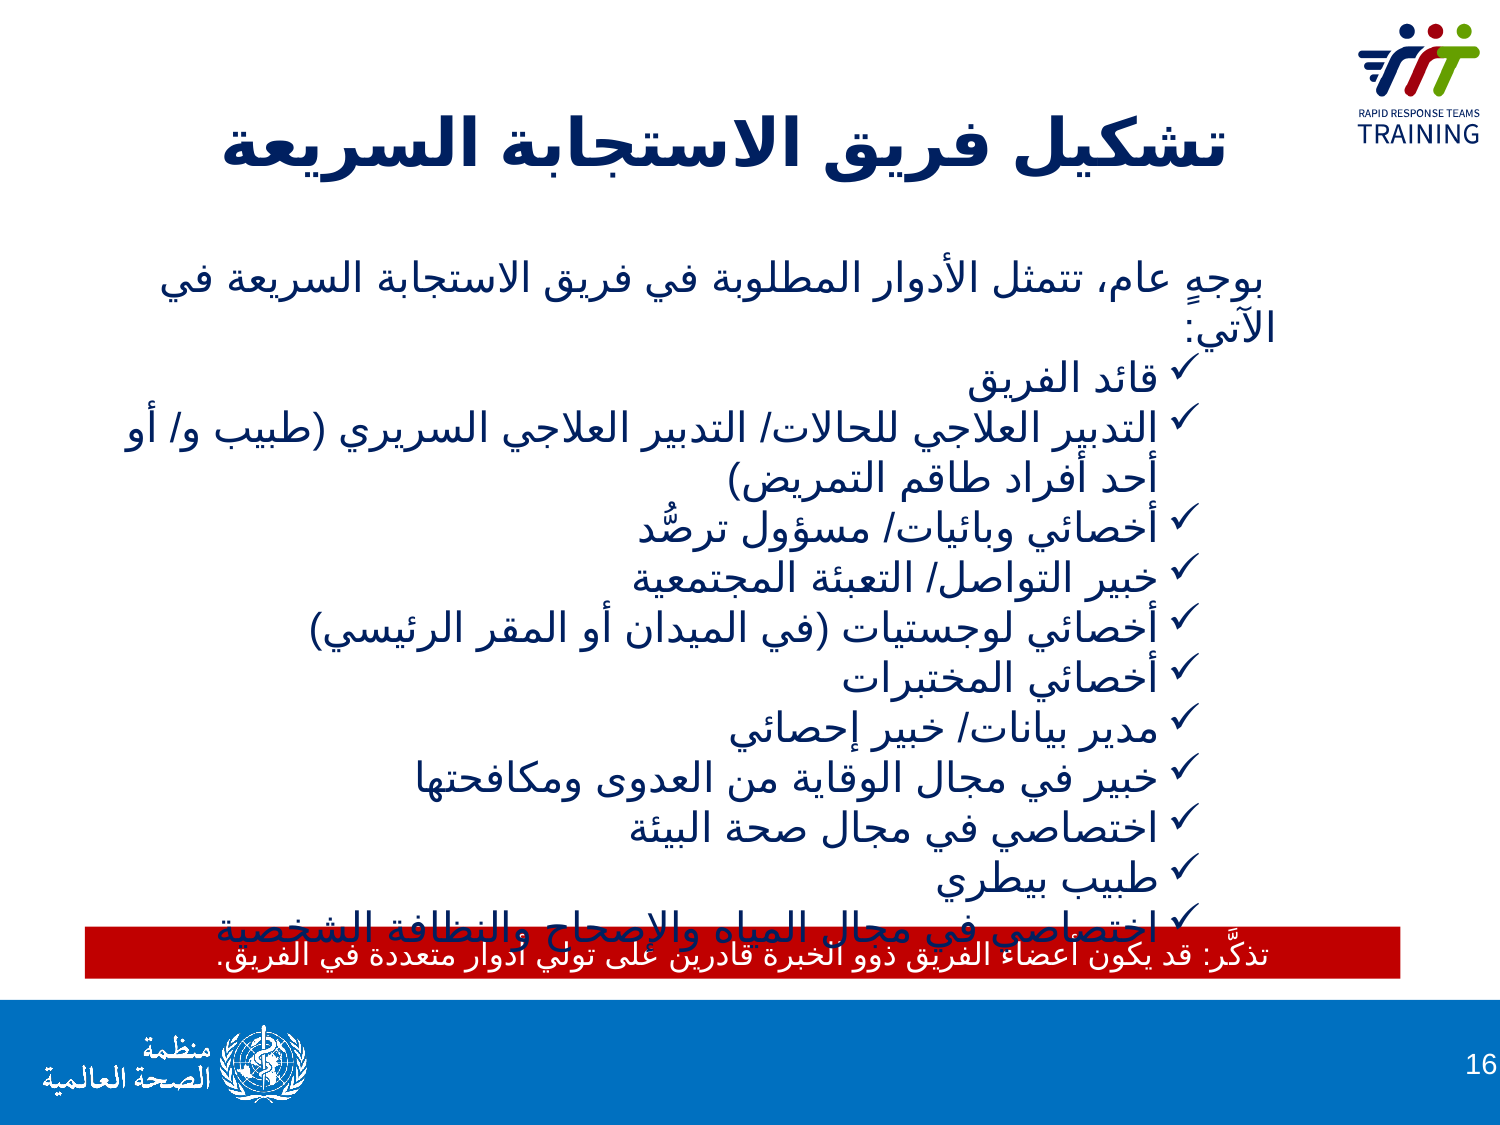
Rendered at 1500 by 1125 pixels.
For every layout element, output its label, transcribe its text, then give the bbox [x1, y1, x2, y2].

picture [43, 1025, 307, 1103]
title تشكيل فريق الاستجابة السريعة [50, 69, 1401, 211]
text_box بوجهٍ عام، تتمثل الأدوار المطلوبة في فريق الاستجابة السريعة في الآتي: قائد الفريق التدبير العلاجي للحالات/ التدبير العلاجي السريري (طبيب و/ أو أحد أفراد طاقم التمريض) أخصائي وبائيات/ مسؤول ترصُّد خبير التواصل/ التعبئة المجتمعية أخصائي لوجستيات (في الميدان أو المقر الرئيسي) أخصائي المختبرات مدير بيانات/ خبير إحصائي خبير في مجال الوقاية من العدوى ومكافحتها اختصاصي في مجال صحة البيئة طبيب بيطري اختصاصي في مجال المياه والإصحاح والنظافة الشخصية [67, 244, 1288, 1057]
picture [1357, 23, 1480, 144]
text_box تذكَّر: قد يكون أعضاء الفريق ذوو الخبرة قادرين على تولي أدوار متعددة في الفريق. [1288, 926, 1401, 979]
